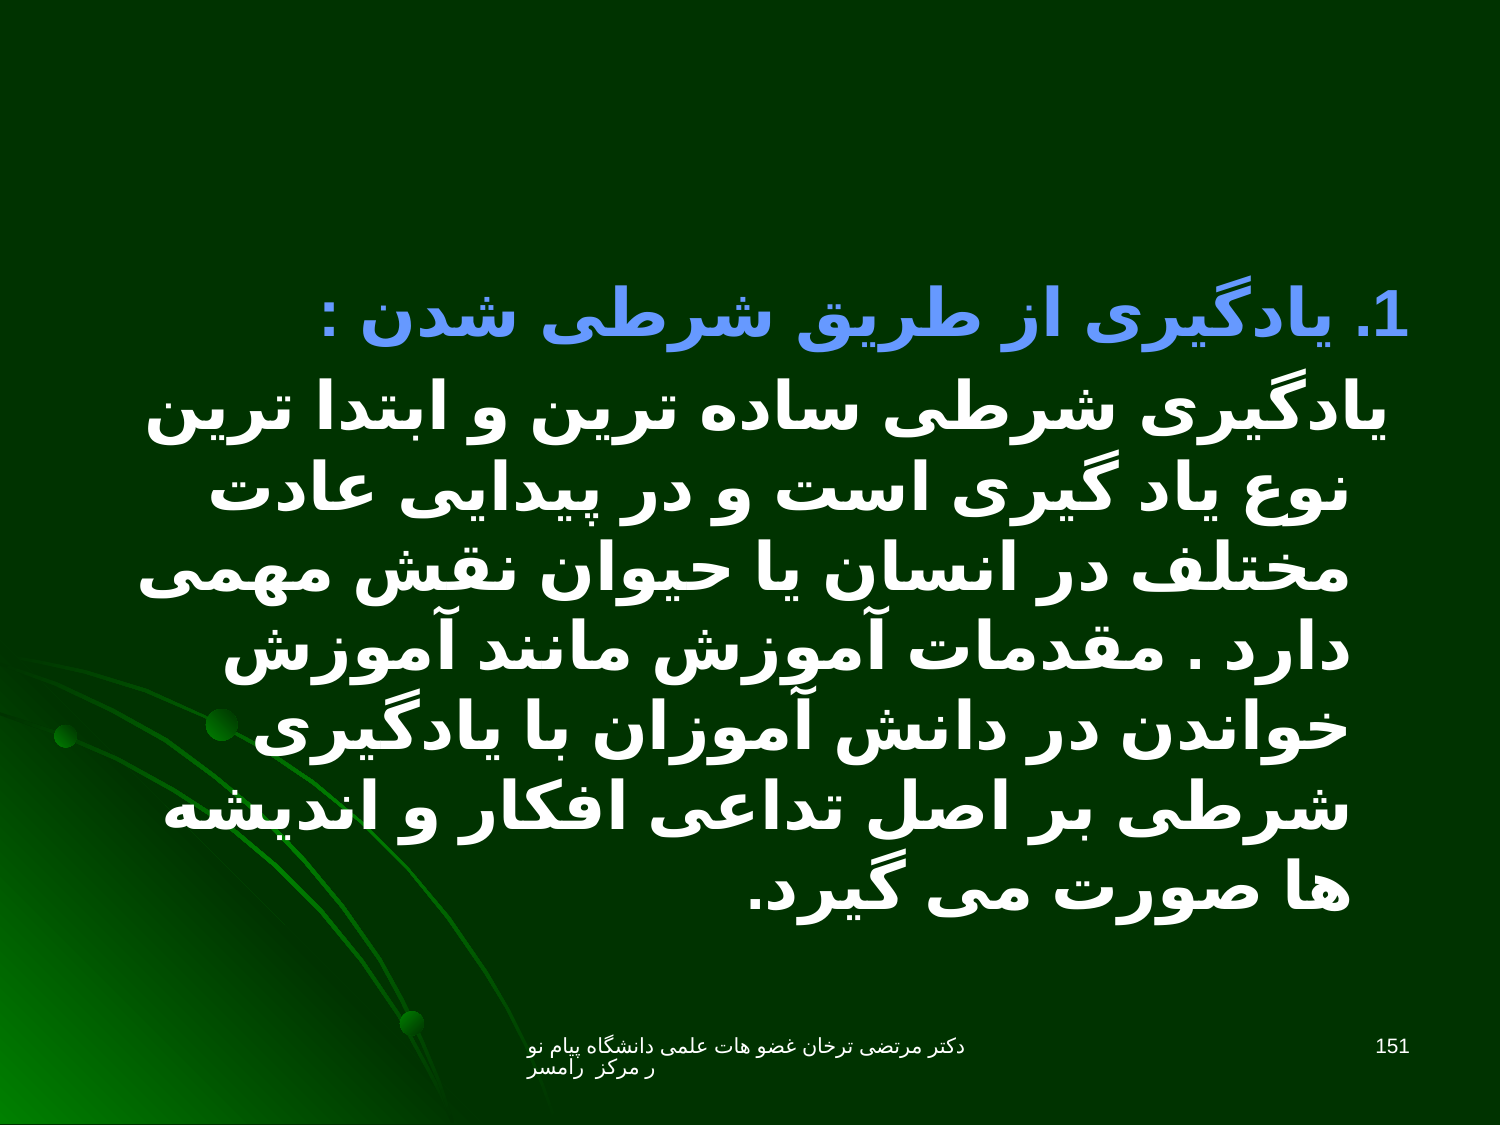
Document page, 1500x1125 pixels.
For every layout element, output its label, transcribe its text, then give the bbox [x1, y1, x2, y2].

slide_number 151 [1074, 1024, 1426, 1101]
list 1. یادگیری از طریق شرطی شدن : یادگیری شرطی ساده ترین و ابتدا ترین نوع یاد گیری است و در پیدایی عادت مختلف در انسان یا حیوان نقش مهمی دارد . مقدمات آموزش مانند آموزش خواندن در دانش آموزان با یادگیری شرطی بر اصل تداعی افکار و اندیشه ها صورت می گیرد. [74, 262, 1426, 1006]
footer دکتر مرتضی ترخان غضو هات علمی دانشگاه پیام نور مرکز رامسر [512, 1024, 988, 1101]
